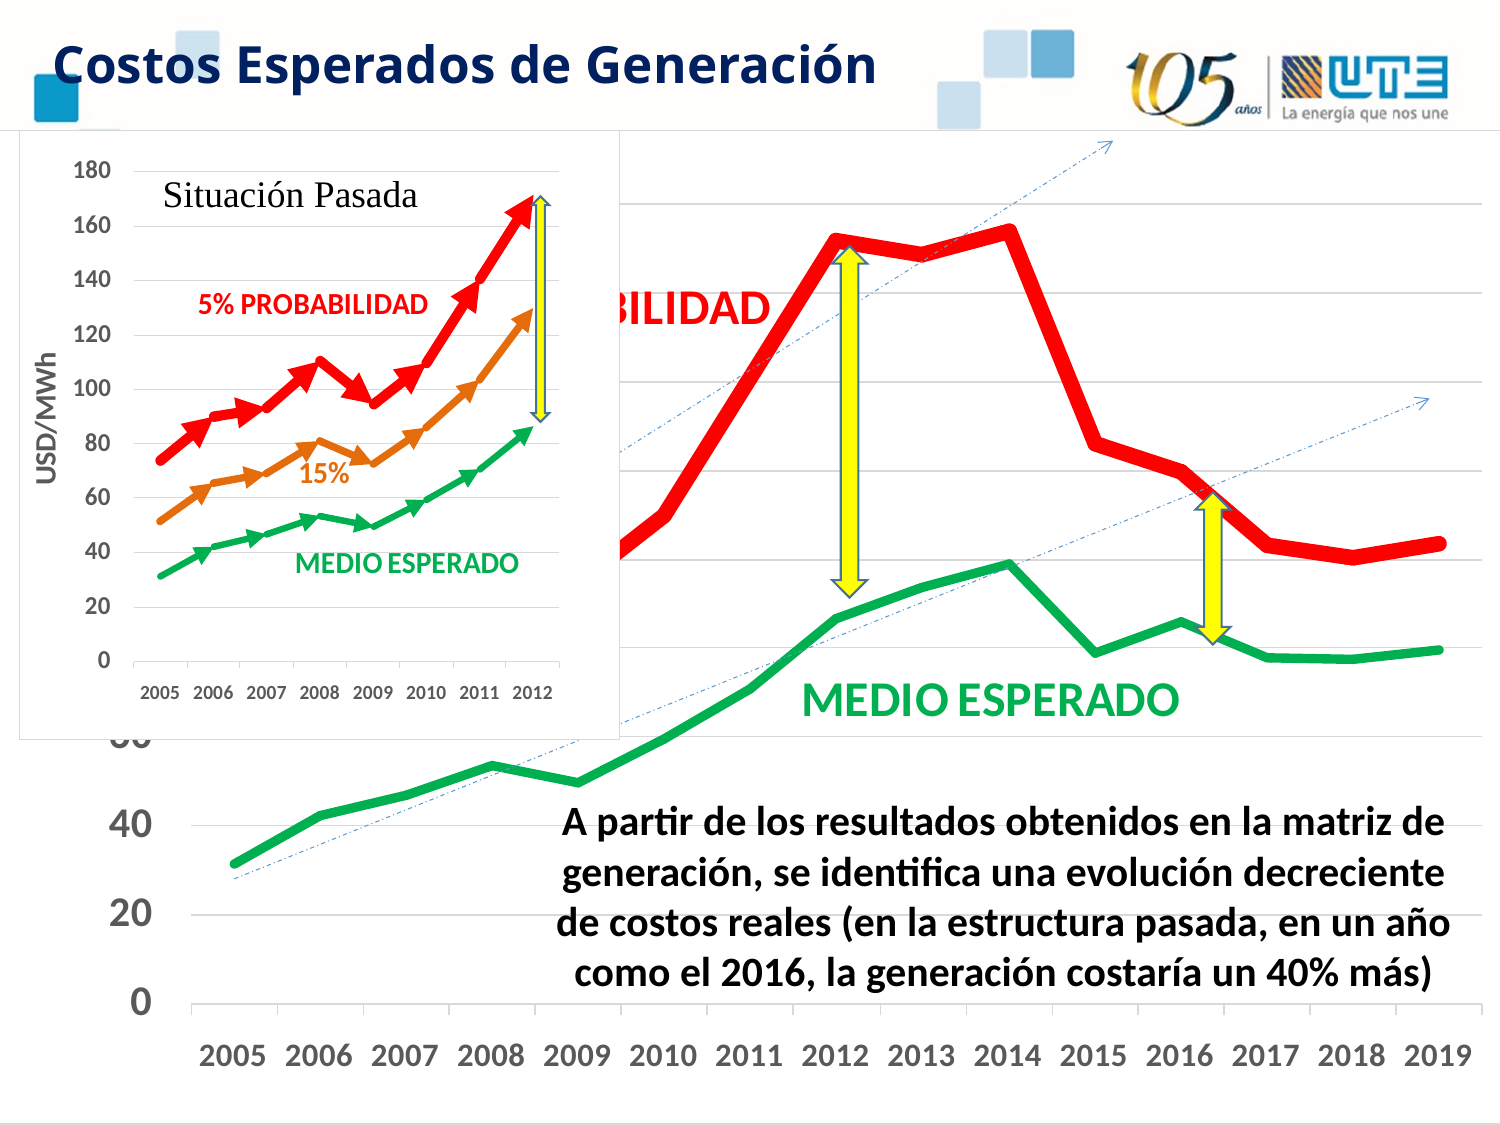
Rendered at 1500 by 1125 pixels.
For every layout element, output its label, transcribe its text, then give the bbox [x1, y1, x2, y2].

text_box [17, 129, 620, 740]
title Costos Esperados de Generación [37, 31, 1463, 104]
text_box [0, 128, 1500, 1125]
picture [0, 0, 1500, 128]
